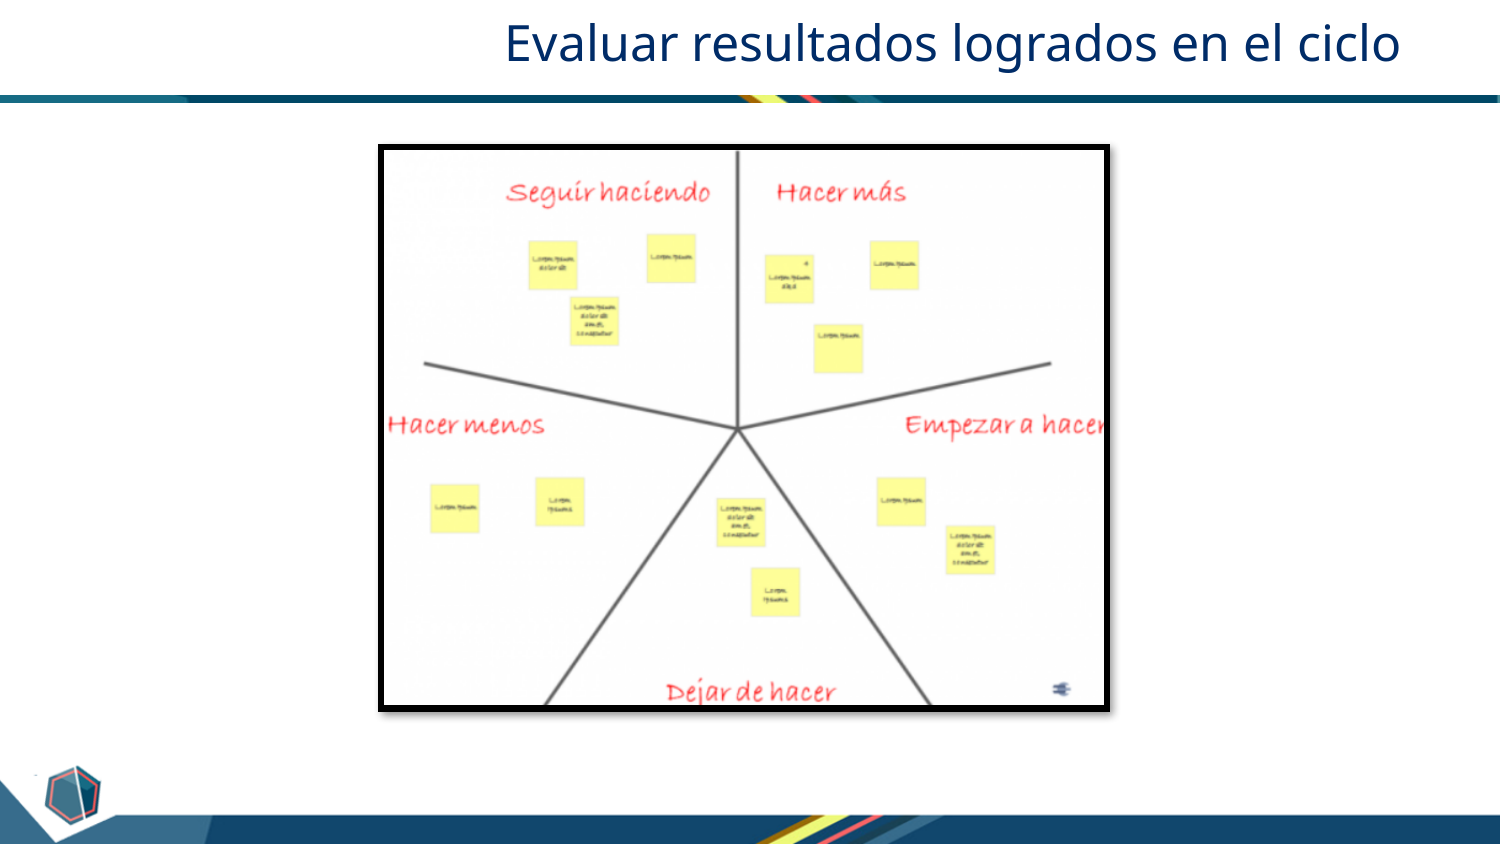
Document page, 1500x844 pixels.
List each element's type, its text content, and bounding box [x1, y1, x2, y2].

text_box Evaluar resultados logrados en el ciclo [490, 3, 1471, 80]
picture [0, 0, 1500, 563]
picture [383, 149, 1105, 706]
picture [0, 694, 1500, 844]
